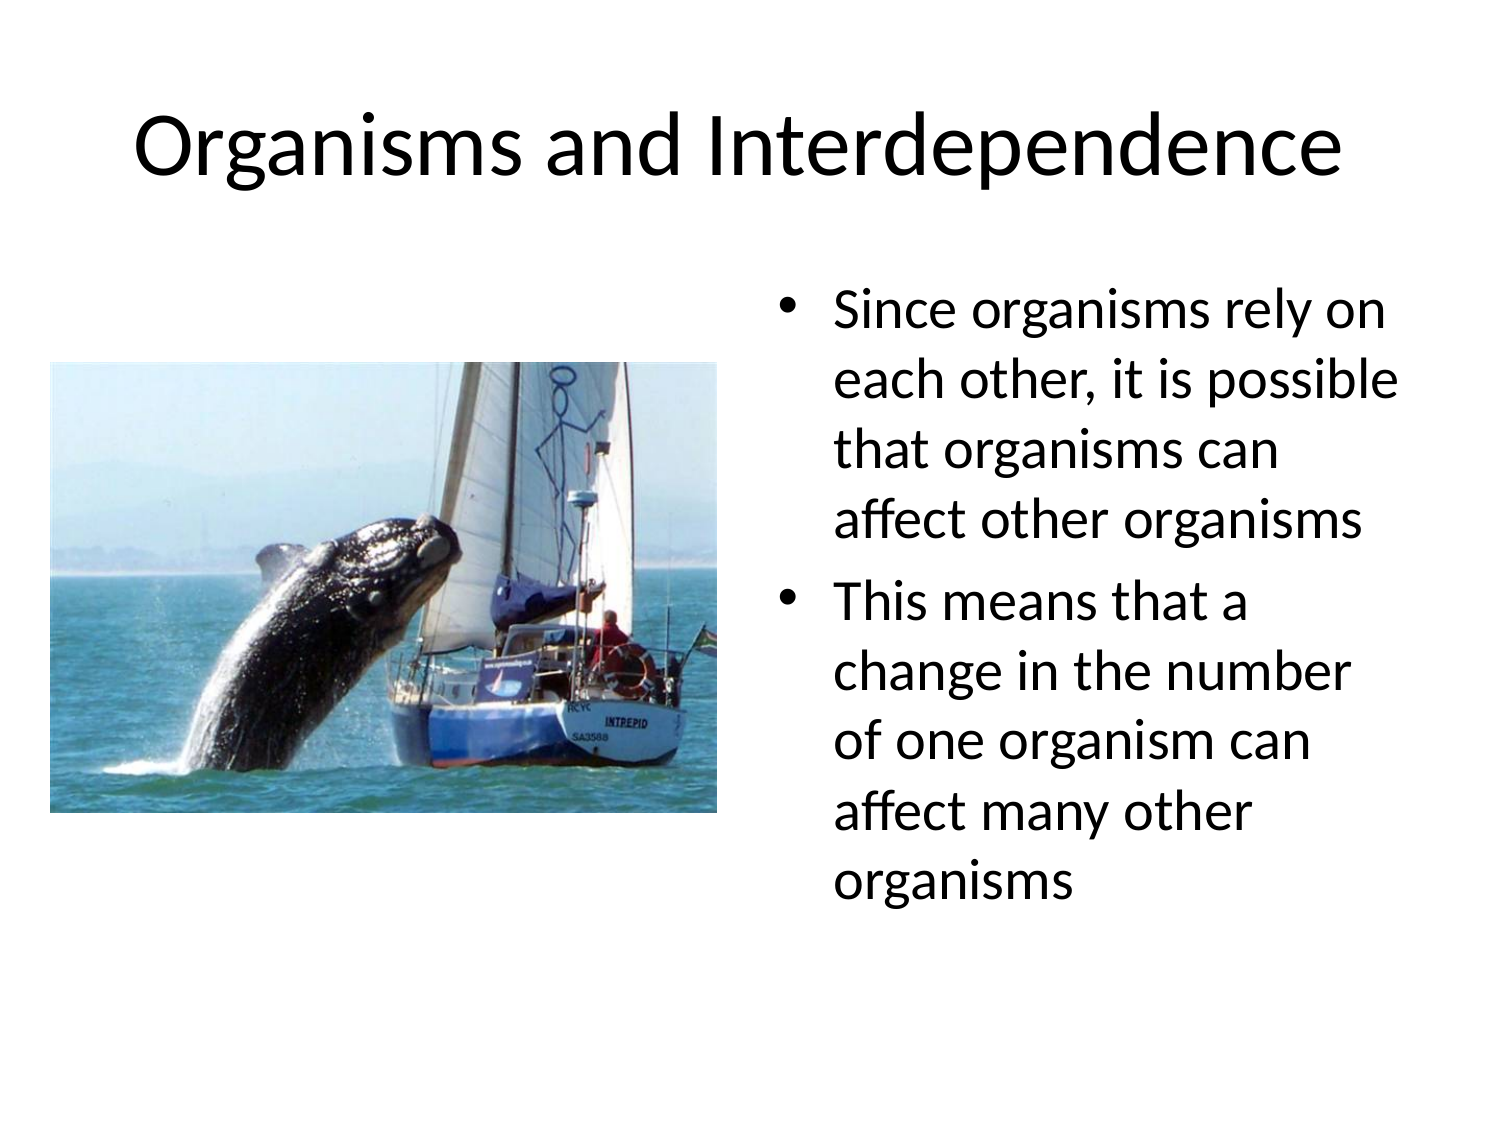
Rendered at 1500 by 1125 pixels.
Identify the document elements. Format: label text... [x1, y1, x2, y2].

list Since organisms rely on each other, it is possible that organisms can affect other organisms This means that a change in the number of one organism can affect many other organisms [762, 262, 1425, 1005]
title Organisms and Interdependence [75, 45, 1425, 233]
picture [49, 362, 717, 813]
